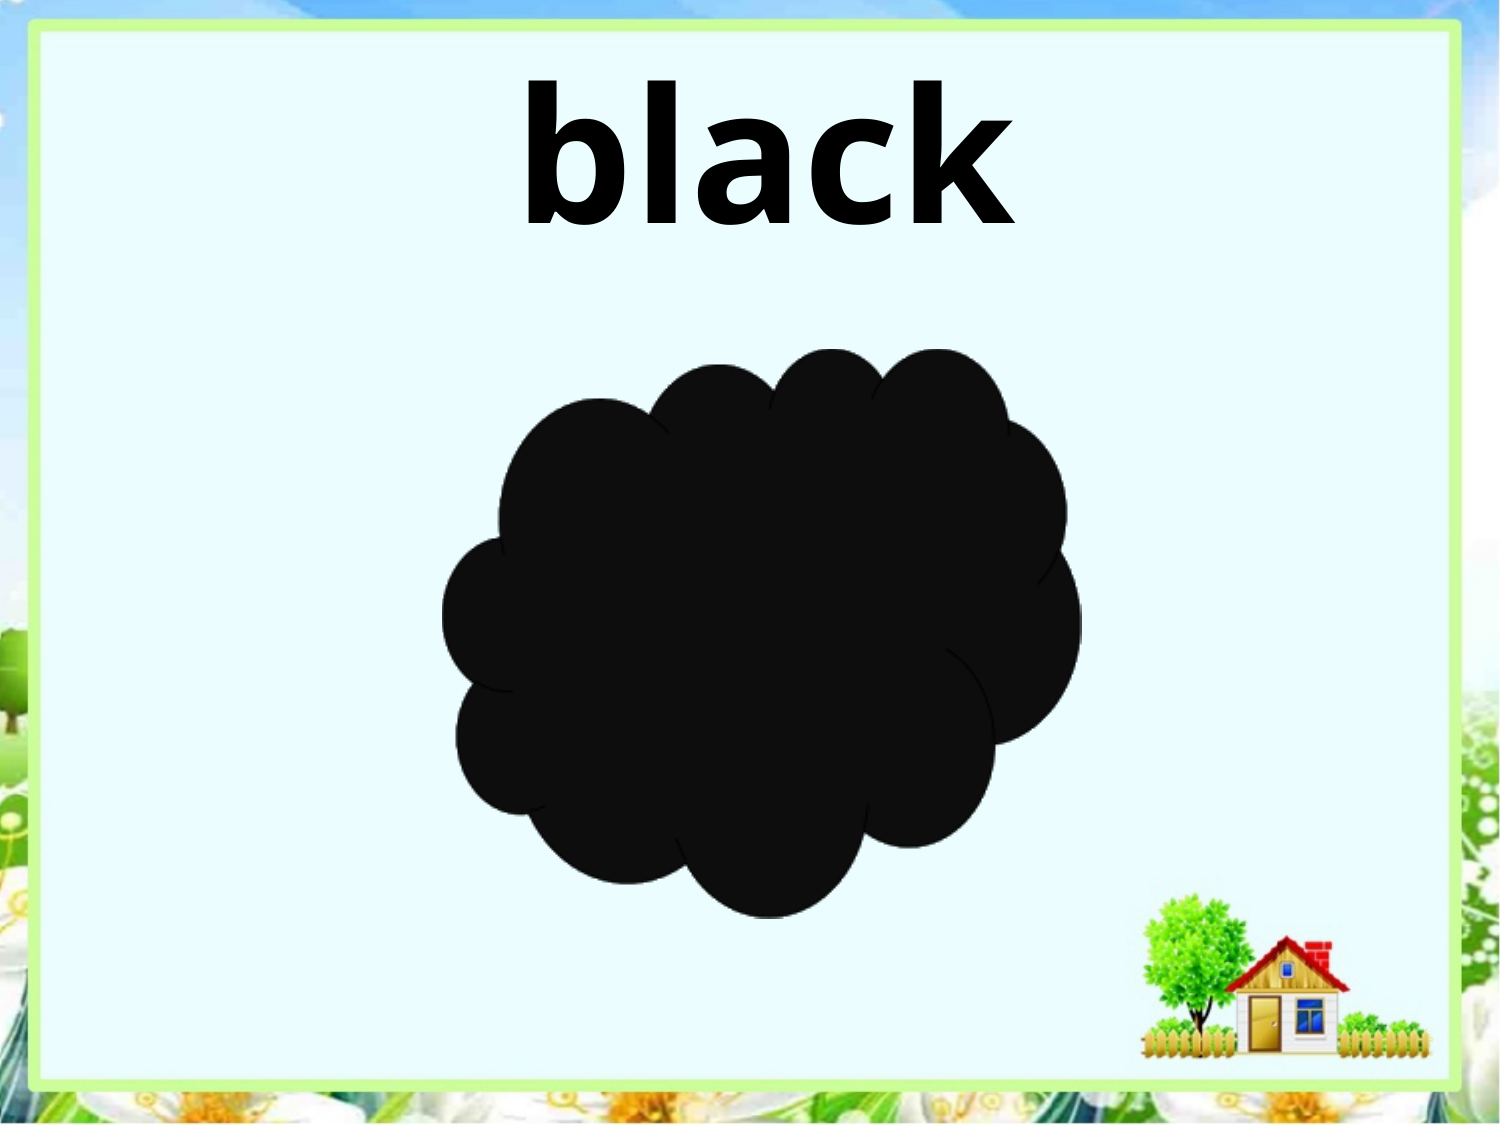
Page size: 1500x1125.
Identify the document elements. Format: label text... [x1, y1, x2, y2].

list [442, 349, 1083, 920]
title black [90, 54, 1441, 243]
picture [0, 0, 1500, 1125]
